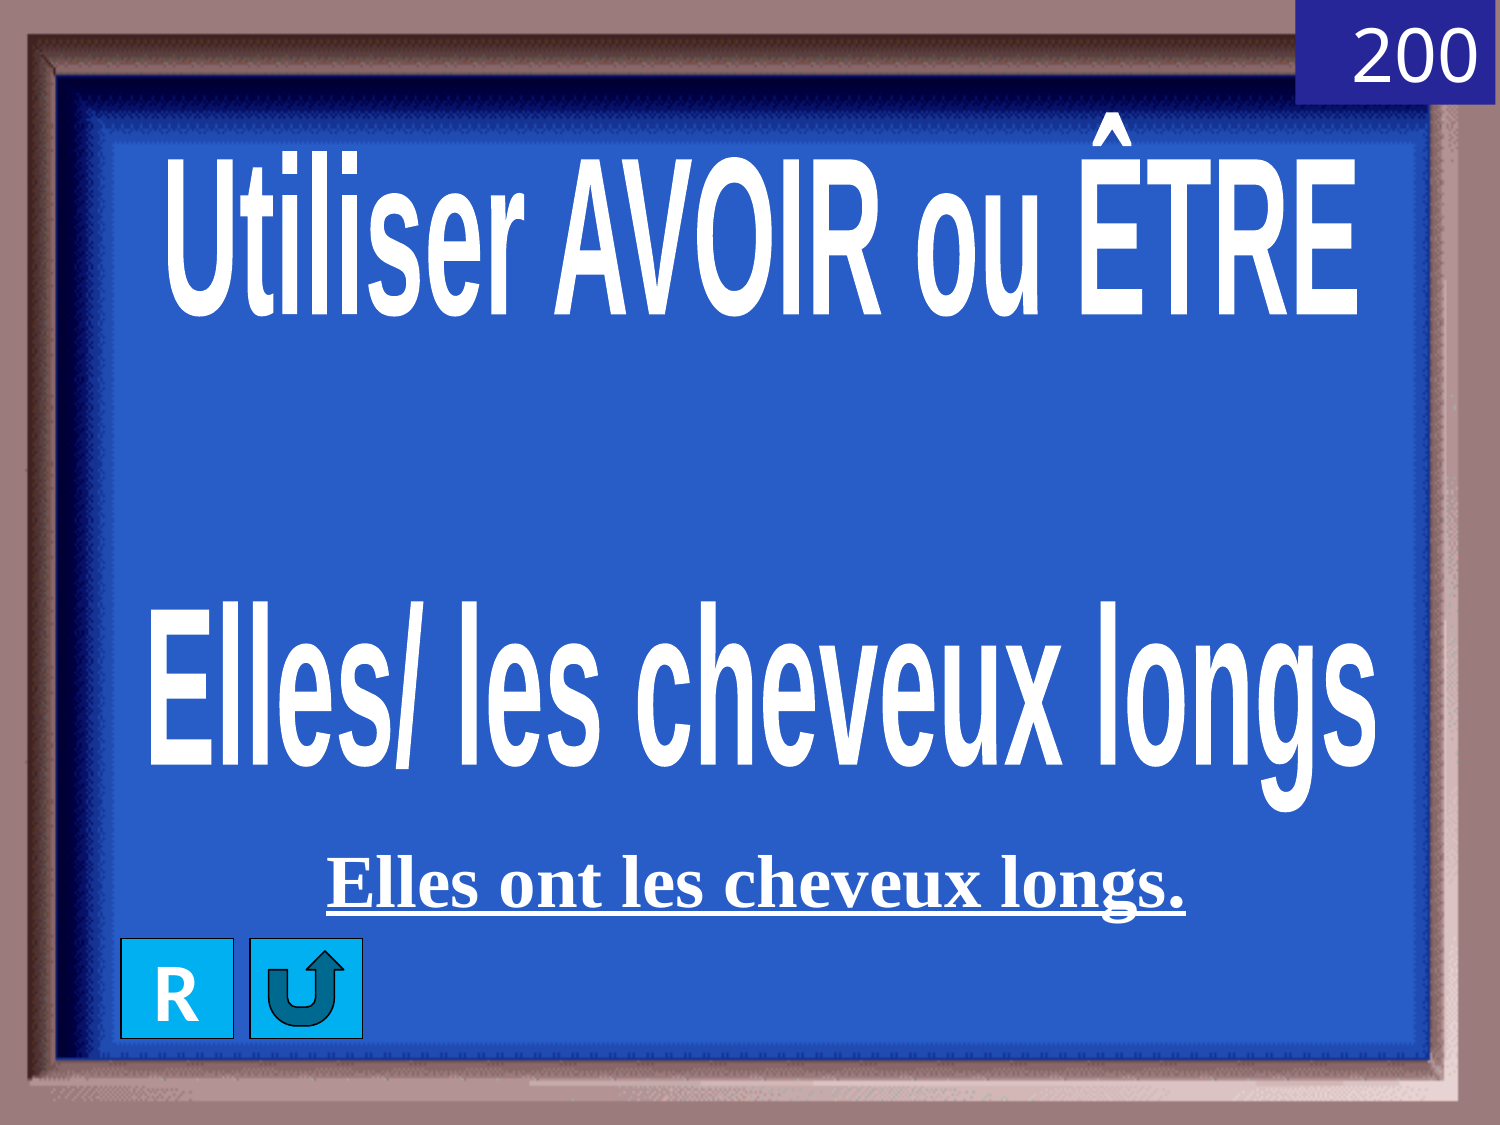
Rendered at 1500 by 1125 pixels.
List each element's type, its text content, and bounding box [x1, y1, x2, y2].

text_box [249, 938, 363, 1039]
text_box R [120, 938, 234, 1039]
picture [0, 0, 1500, 1125]
text_box 200 [1295, 0, 1496, 105]
text_box Elles ont les cheveux longs. [249, 824, 1263, 930]
